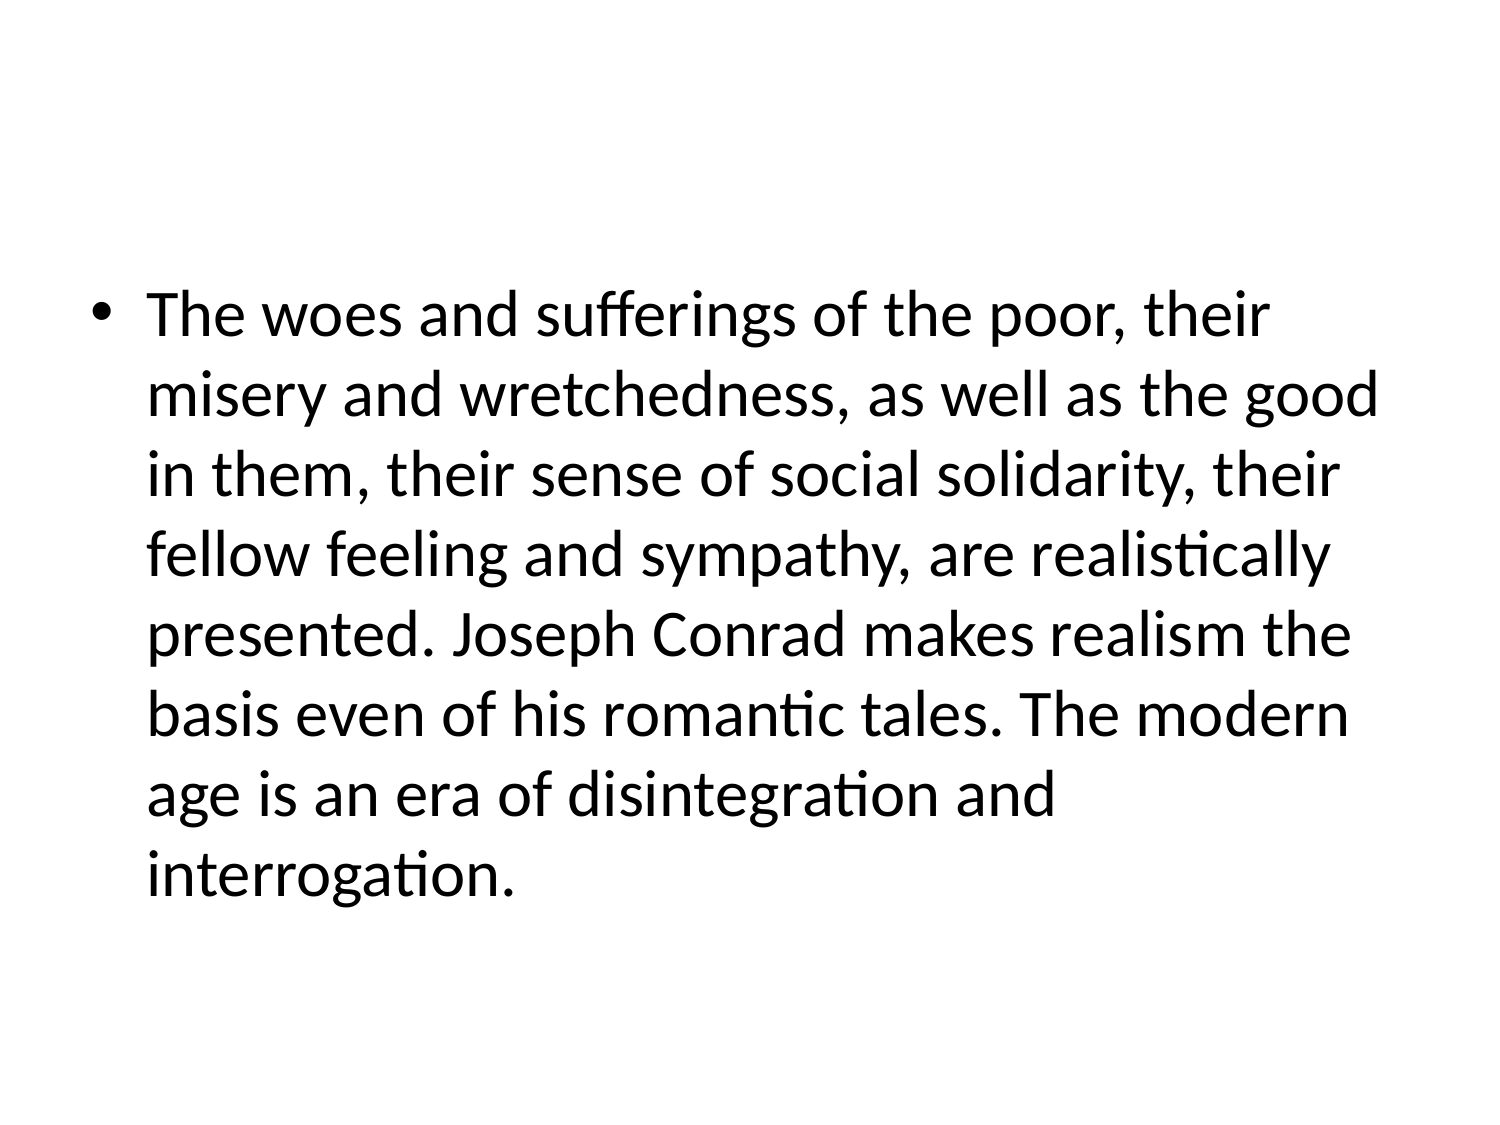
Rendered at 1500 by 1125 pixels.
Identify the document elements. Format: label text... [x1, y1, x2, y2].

list The woes and sufferings of the poor, their misery and wretchedness, as well as the good in them, their sense of social solidarity, their fellow feeling and sympathy, are realistically presented. Joseph Conrad makes realism the basis even of his romantic tales. The modern age is an era of disintegration and interrogation. [75, 262, 1425, 1005]
